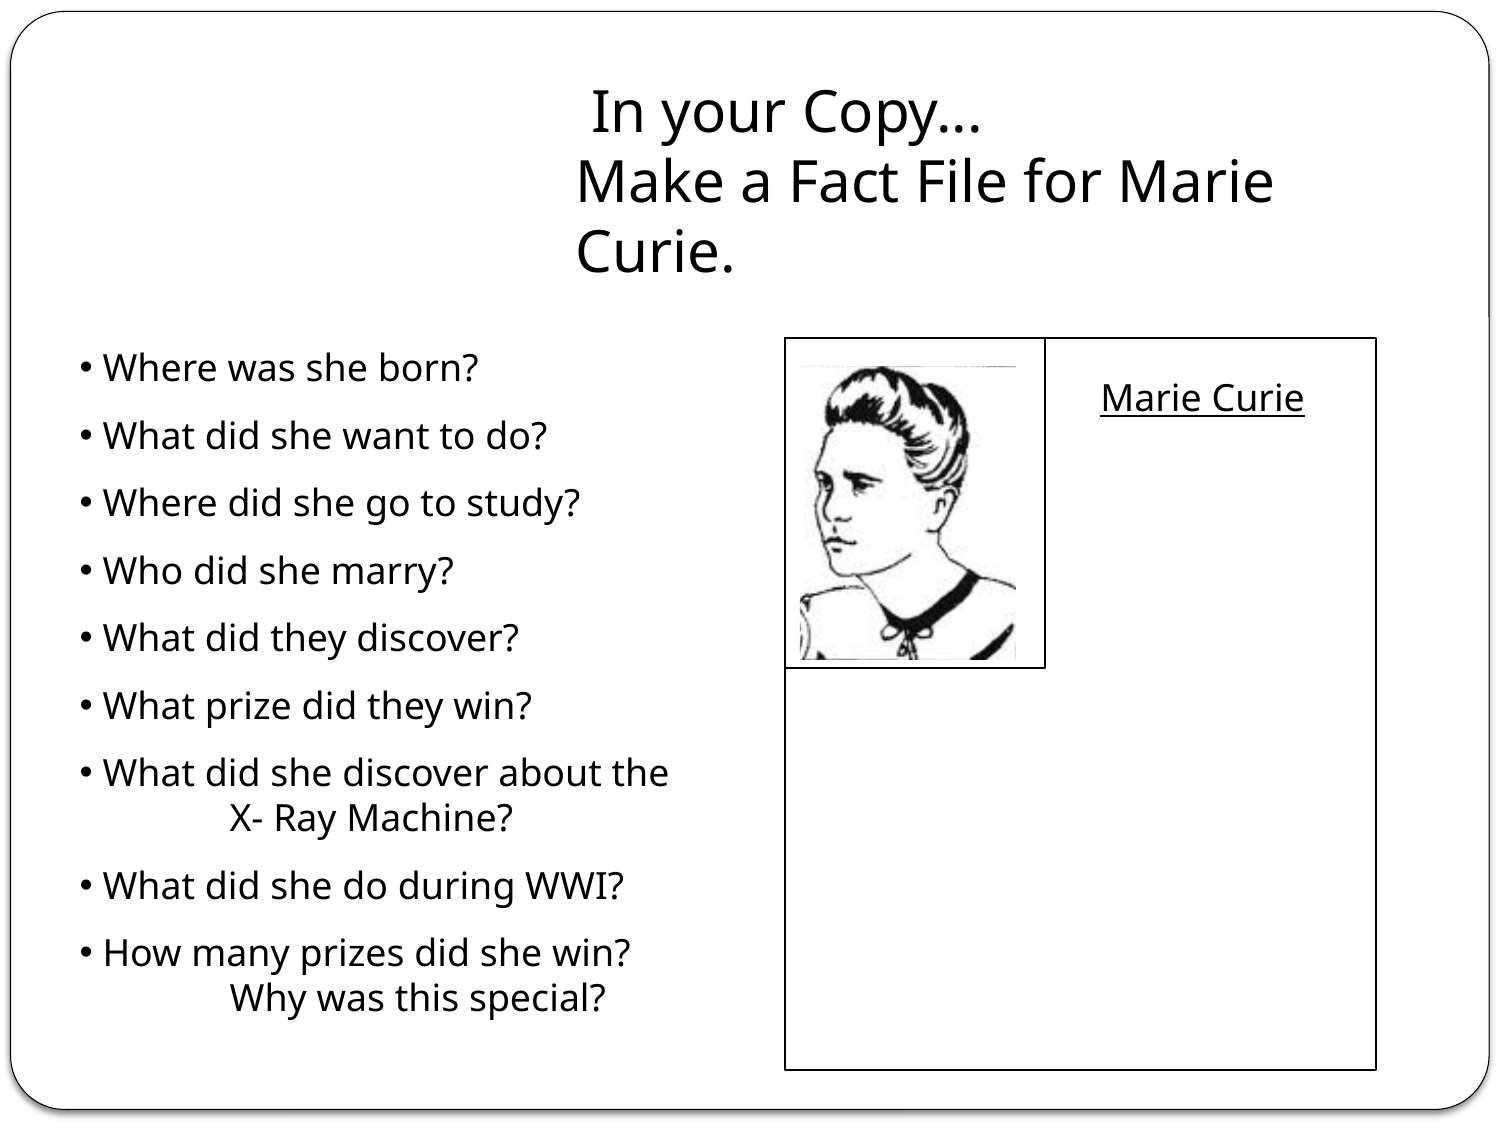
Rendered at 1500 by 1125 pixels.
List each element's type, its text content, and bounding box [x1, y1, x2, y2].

text_box Where was she born? What did she want to do? Where did she go to study? Who did she marry? What did they discover? What prize did they win? What did she discover about the X- Ray Machine? What did she do during WWI? How many prizes did she win? Why was this special? [64, 314, 845, 1027]
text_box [785, 337, 1377, 1071]
text_box In your Copy... Make a Fact File for Marie Curie. [560, 66, 1365, 292]
